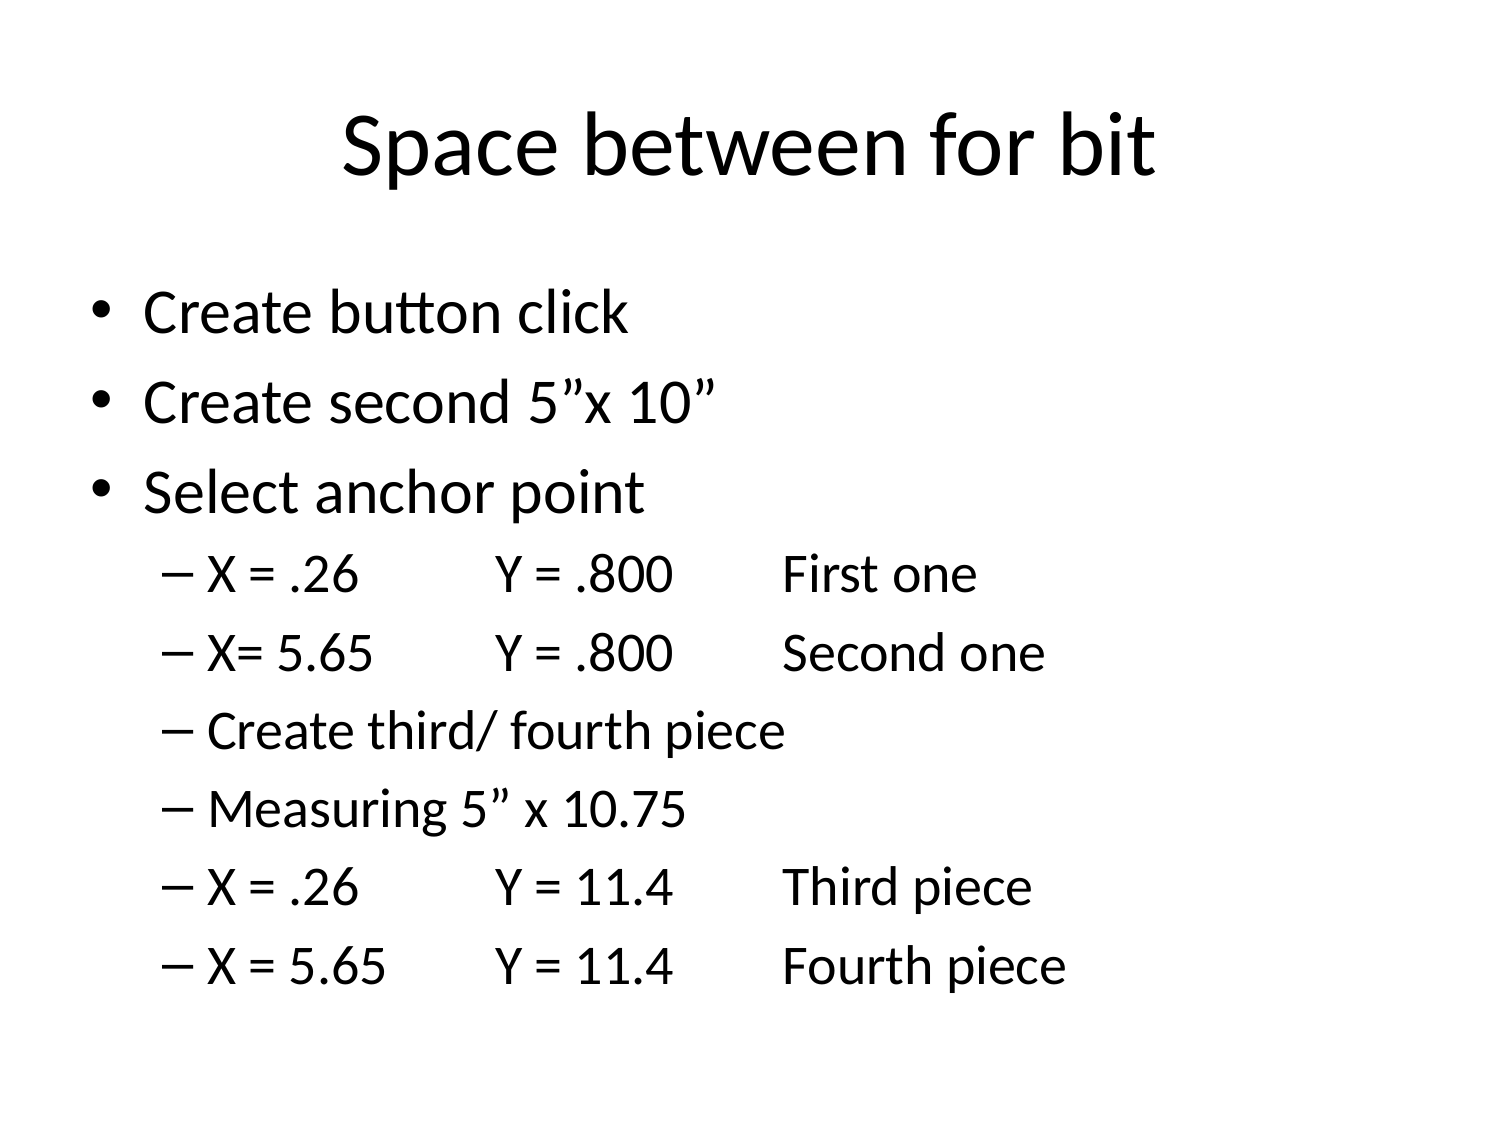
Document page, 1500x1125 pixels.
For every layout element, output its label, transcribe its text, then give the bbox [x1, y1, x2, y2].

list Create button click Create second 5”x 10” Select anchor point X = .26 Y = .800 First one X= 5.65 Y = .800 Second one Create third/ fourth piece Measuring 5” x 10.75 X = .26 Y = 11.4 Third piece X = 5.65 Y = 11.4 Fourth piece [75, 262, 1425, 1005]
title Space between for bit [75, 45, 1425, 233]
